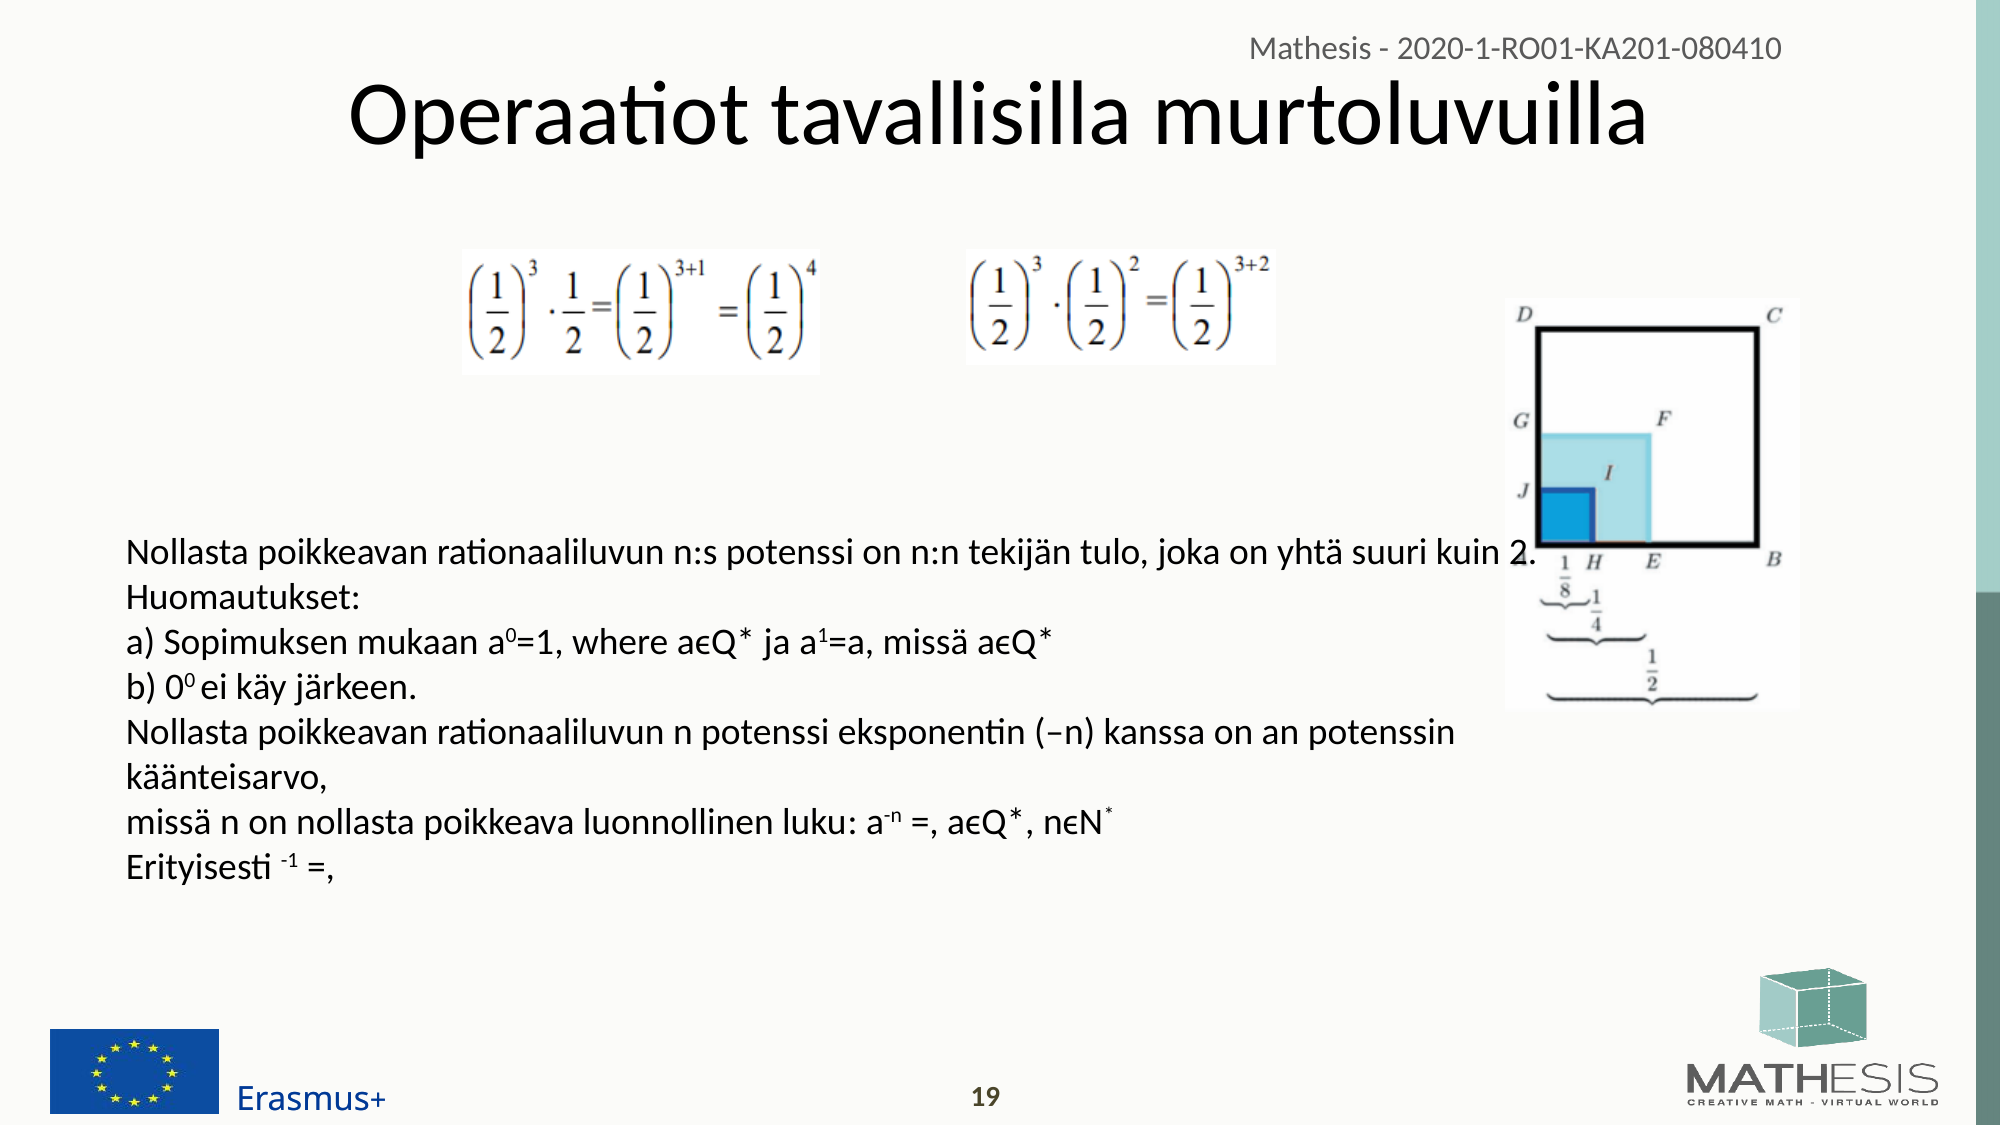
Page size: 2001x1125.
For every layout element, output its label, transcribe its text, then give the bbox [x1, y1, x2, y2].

picture [462, 248, 821, 375]
title Operaatiot tavallisilla murtoluvuilla [99, 45, 1900, 233]
picture [50, 1029, 219, 1114]
picture [1504, 298, 1801, 713]
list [966, 248, 1277, 365]
